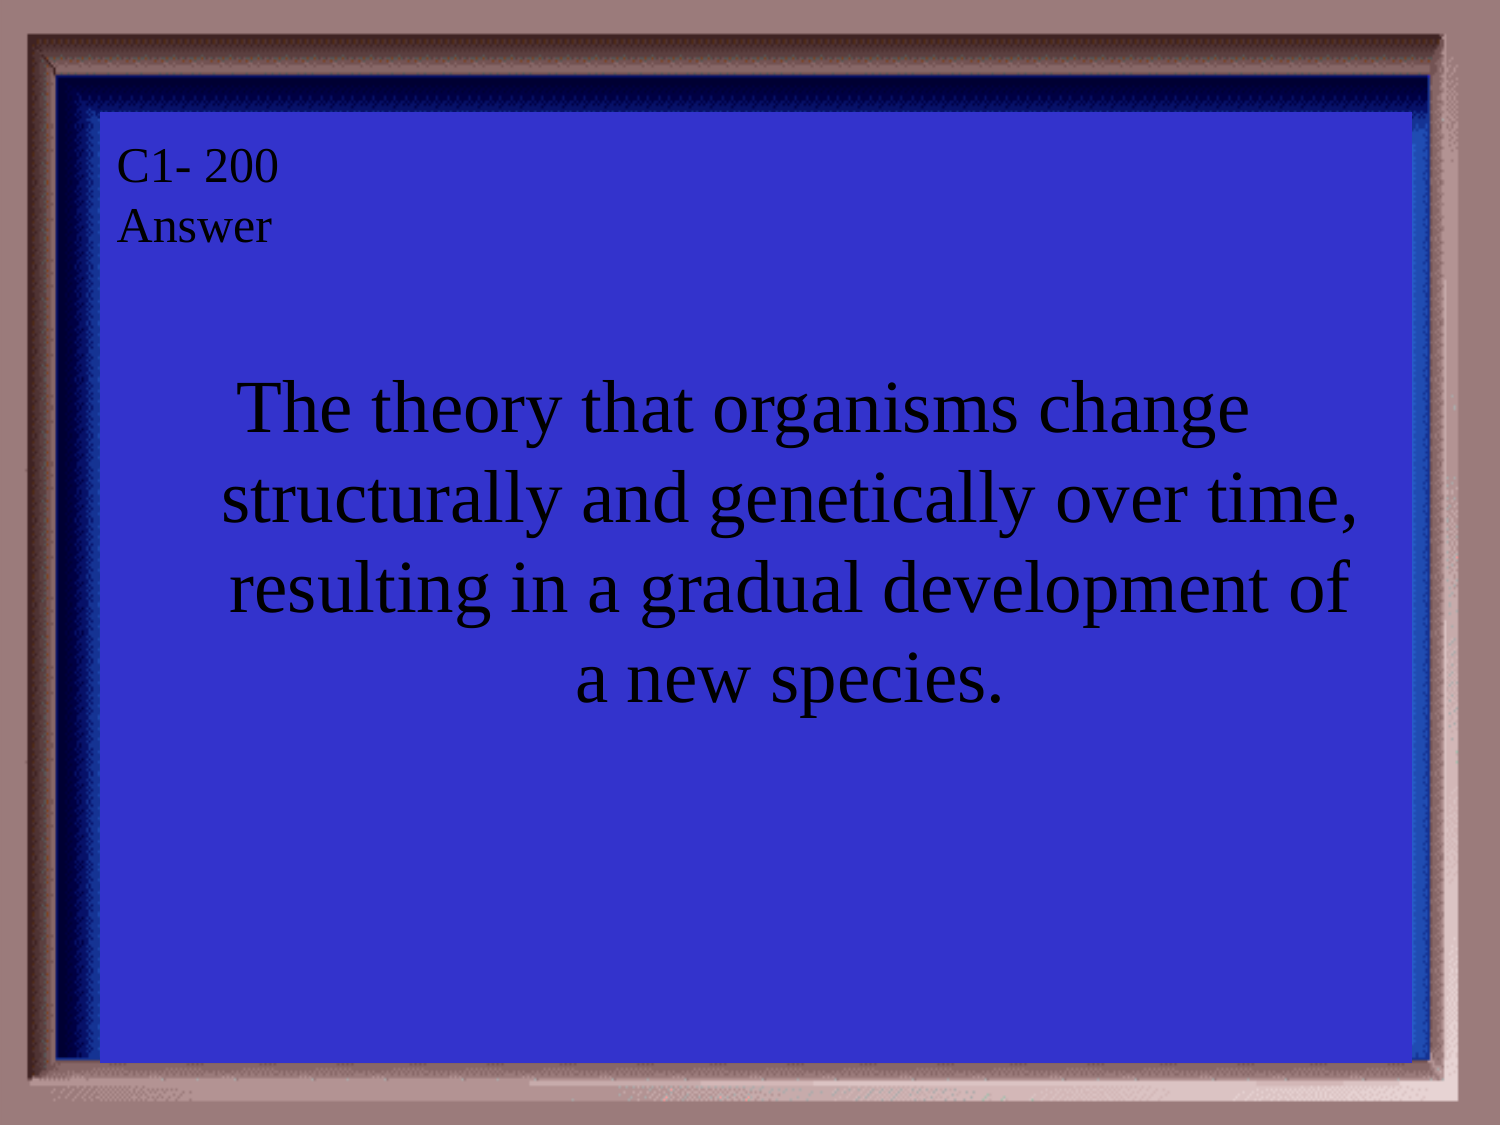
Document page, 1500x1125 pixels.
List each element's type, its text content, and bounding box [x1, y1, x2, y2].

text_box [99, 112, 1413, 1063]
text_box The theory that organisms change structurally and genetically over time, resulting in a gradual development of a new species. [112, 349, 1375, 725]
text_box C1- 200 Answer [101, 124, 295, 260]
picture [0, 0, 1500, 1125]
